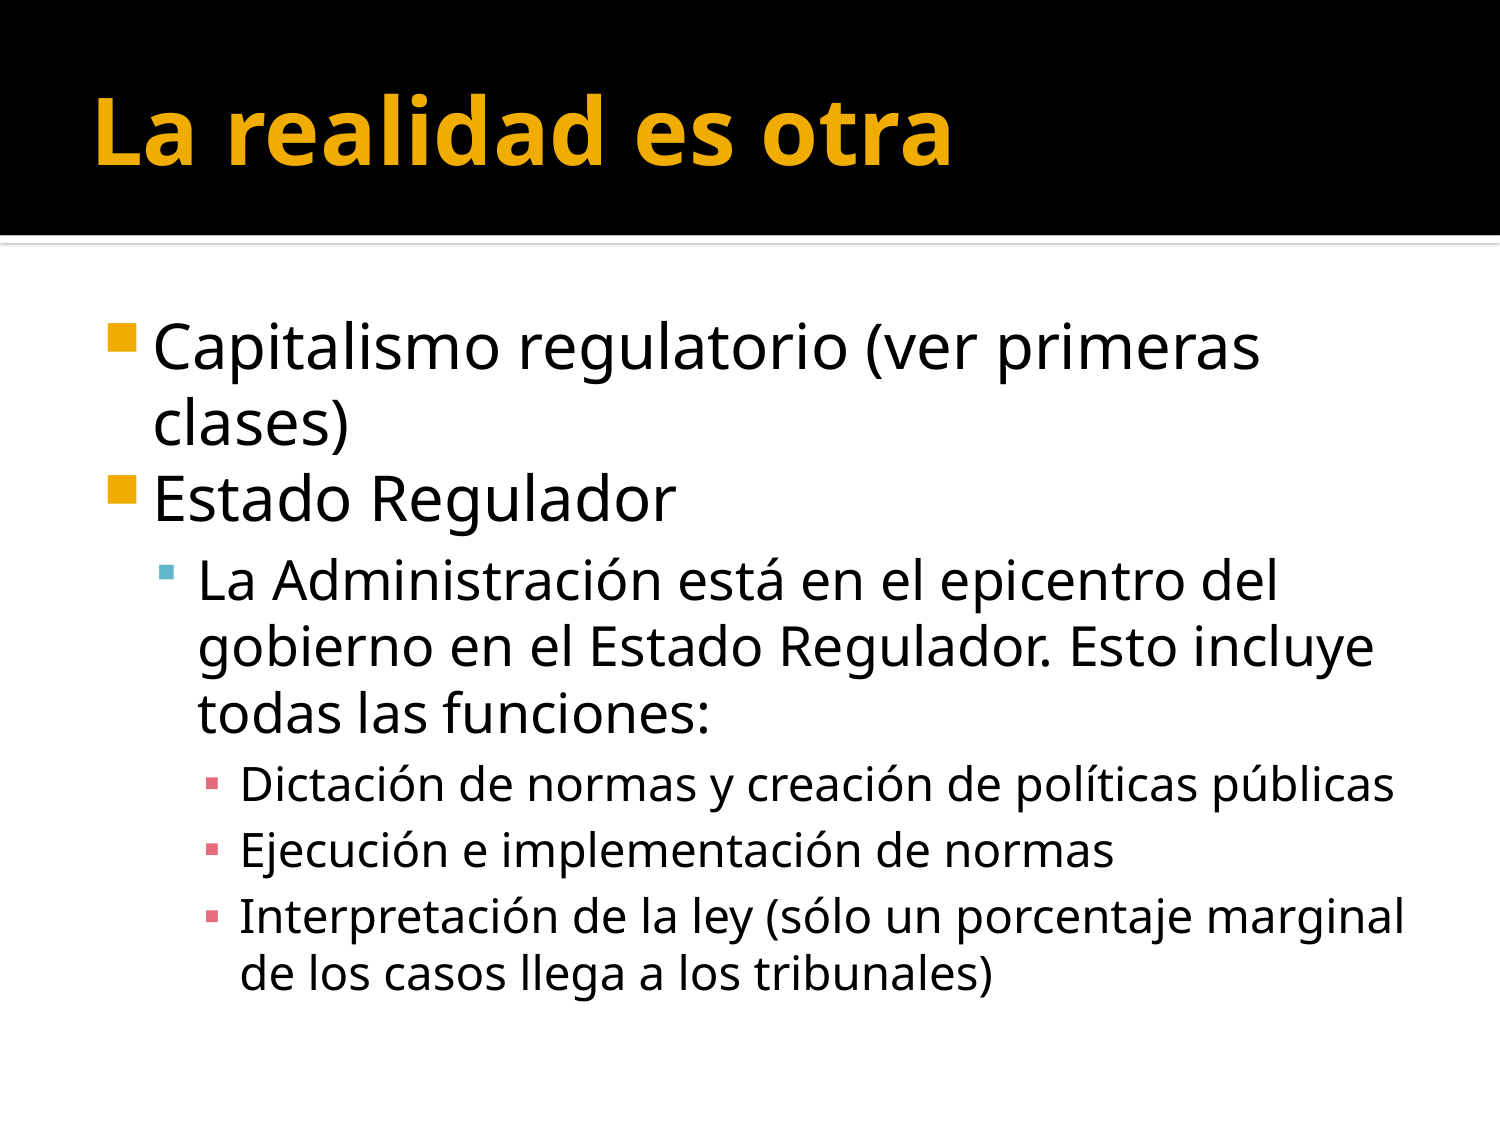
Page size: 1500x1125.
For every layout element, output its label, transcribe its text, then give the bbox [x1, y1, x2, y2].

list Capitalismo regulatorio (ver primeras clases) Estado Regulador La Administración está en el epicentro del gobierno en el Estado Regulador. Esto incluye todas las funciones: Dictación de normas y creación de políticas públicas Ejecución e implementación de normas Interpretación de la ley (sólo un porcentaje marginal de los casos llega a los tribunales) [75, 291, 1425, 1050]
title La realidad es otra [75, 25, 1425, 231]
